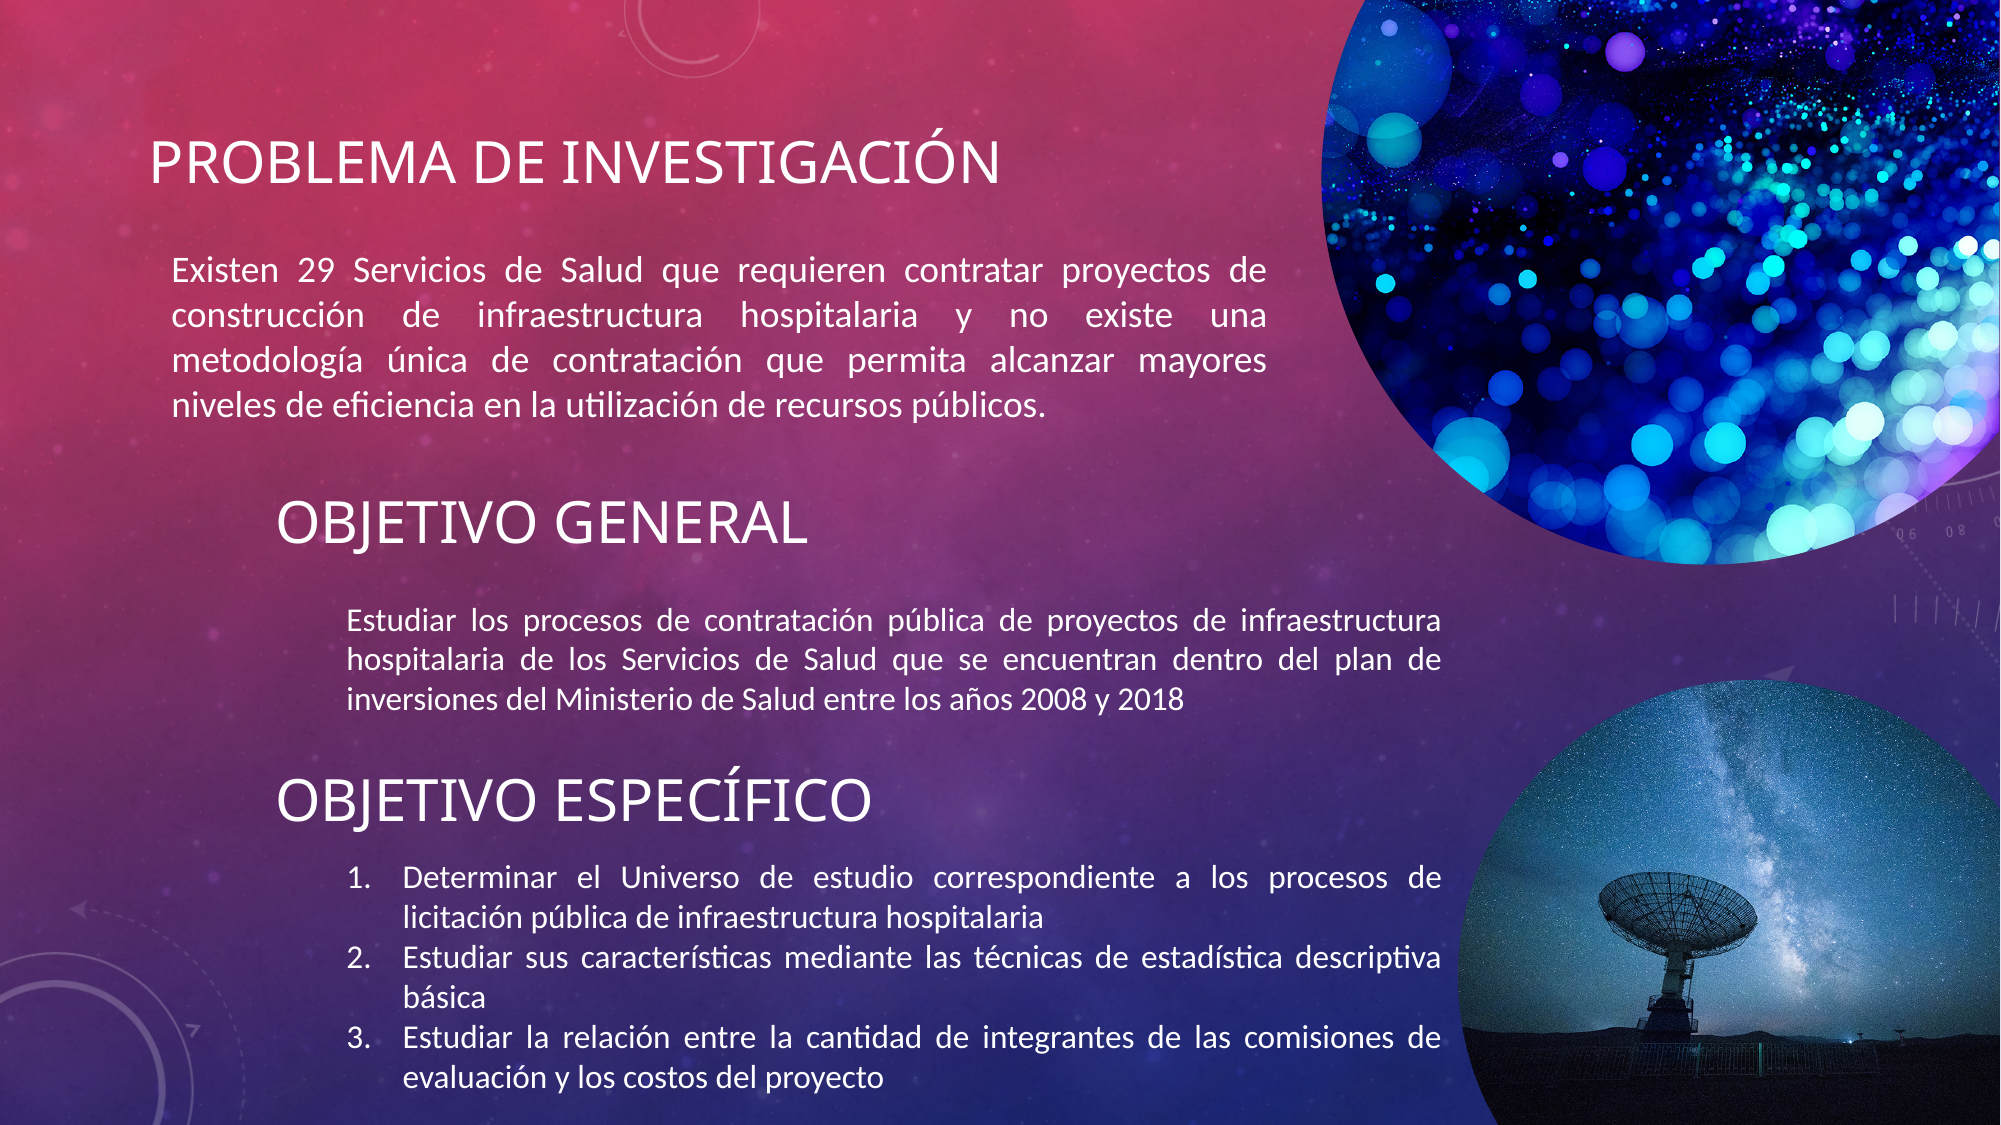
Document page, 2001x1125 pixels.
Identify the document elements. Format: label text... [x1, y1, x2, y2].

title Problema de investigación [134, 40, 1142, 280]
text_box Determinar el Universo de estudio correspondiente a los procesos de licitación pública de infraestructura hospitalaria Estudiar sus características mediante las técnicas de estadística descriptiva básica Estudiar la relación entre la cantidad de integrantes de las comisiones de evaluación y los costos del proyecto [331, 848, 1451, 1103]
text_box Existen 29 Servicios de Salud que requieren contratar proyectos de construcción de infraestructura hospitalaria y no existe una metodología única de contratación que permita alcanzar mayores niveles de eficiencia en la utilización de recursos públicos. [156, 237, 1284, 433]
picture [0, 0, 2001, 1125]
text_box Objetivo general [260, 400, 1268, 640]
text_box Estudiar los procesos de contratación pública de proyectos de infraestructura hospitalaria de los Servicios de Salud que se encuentran dentro del plan de inversiones del Ministerio de Salud entre los años 2008 y 2018 [331, 590, 1459, 725]
text_box Objetivo específico [260, 678, 1268, 918]
